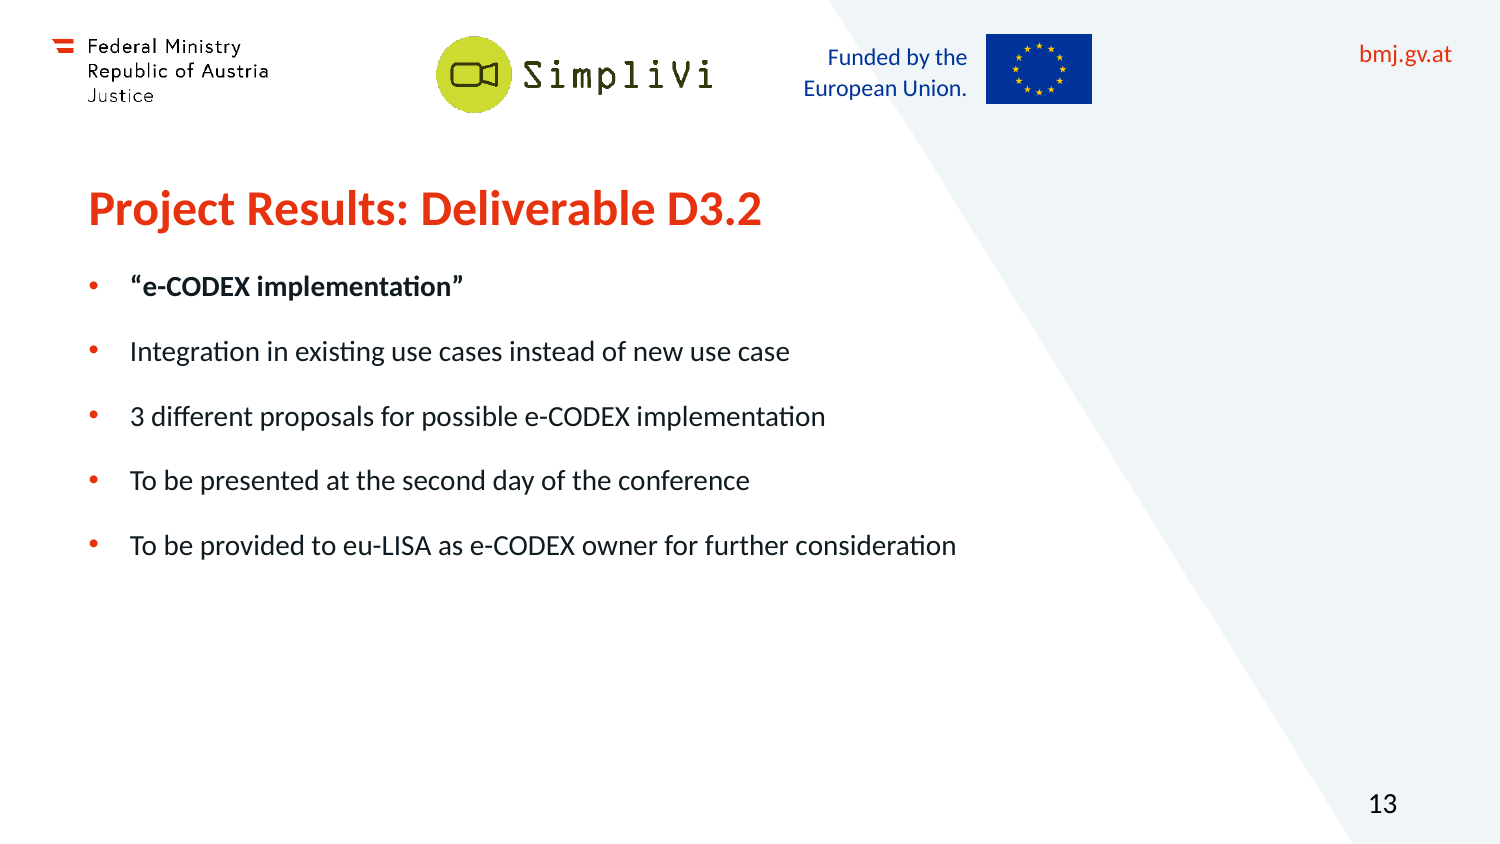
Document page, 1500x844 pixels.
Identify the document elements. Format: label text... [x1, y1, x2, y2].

title Project Results: Deliverable D3.2 [88, 173, 1398, 267]
list “e-CODEX implementation” Integration in existing use cases instead of new use case 3 different proposals for possible e-CODEX implementation To be presented at the second day of the conference To be provided to eu-LISA as e-CODEX owner for further consideration [88, 267, 1398, 756]
picture [0, 0, 1500, 844]
slide_number 13 [1239, 785, 1398, 819]
